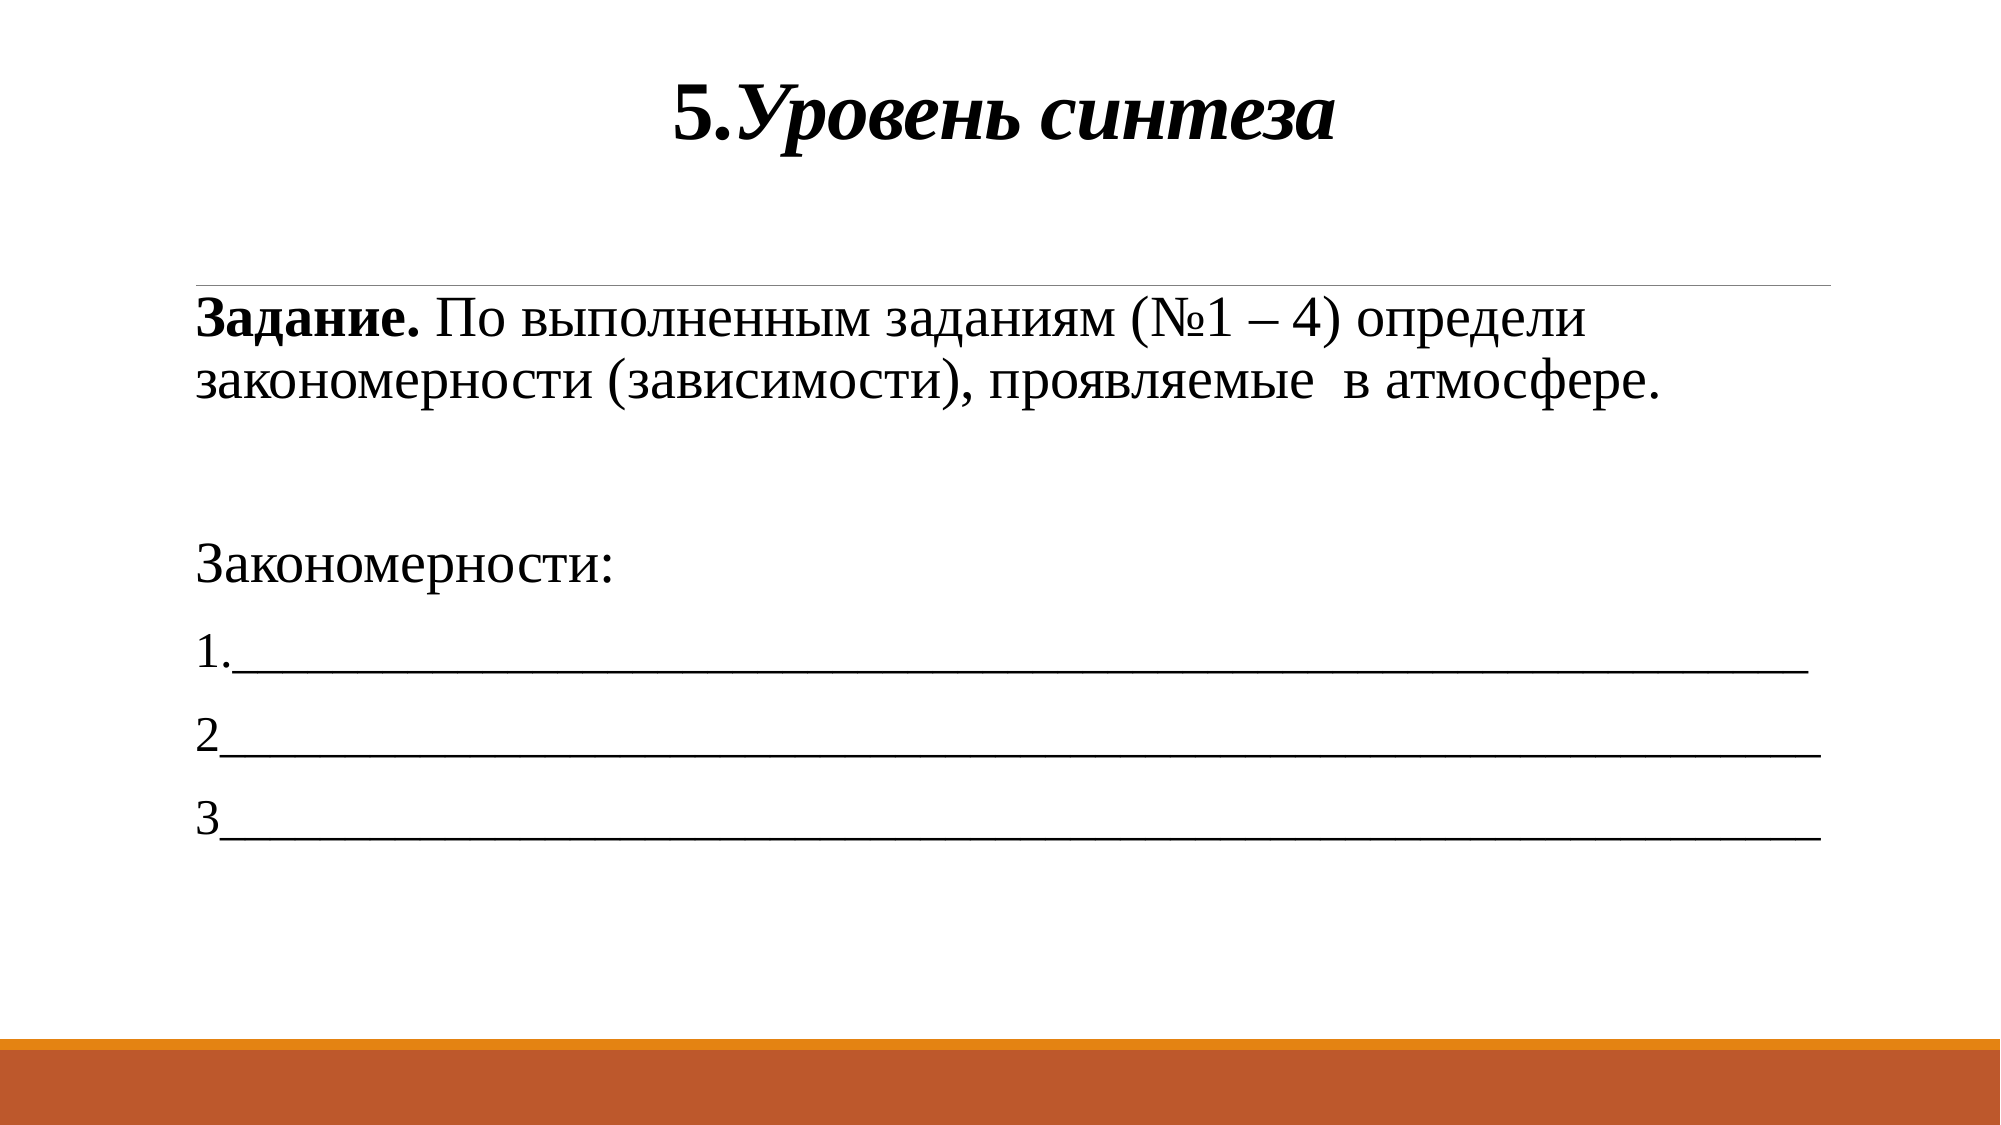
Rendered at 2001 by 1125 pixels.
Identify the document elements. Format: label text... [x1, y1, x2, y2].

title 5.Уровень синтеза [180, 47, 1830, 164]
list Задание. По выполненным заданиям (№1 – 4) определи закономерности (зависимости), проявляемые в атмосфере. Закономерности: 1._______________________________________________________________ 2________________________________________________________________ 3________________________________________________________________ [180, 278, 1830, 963]
